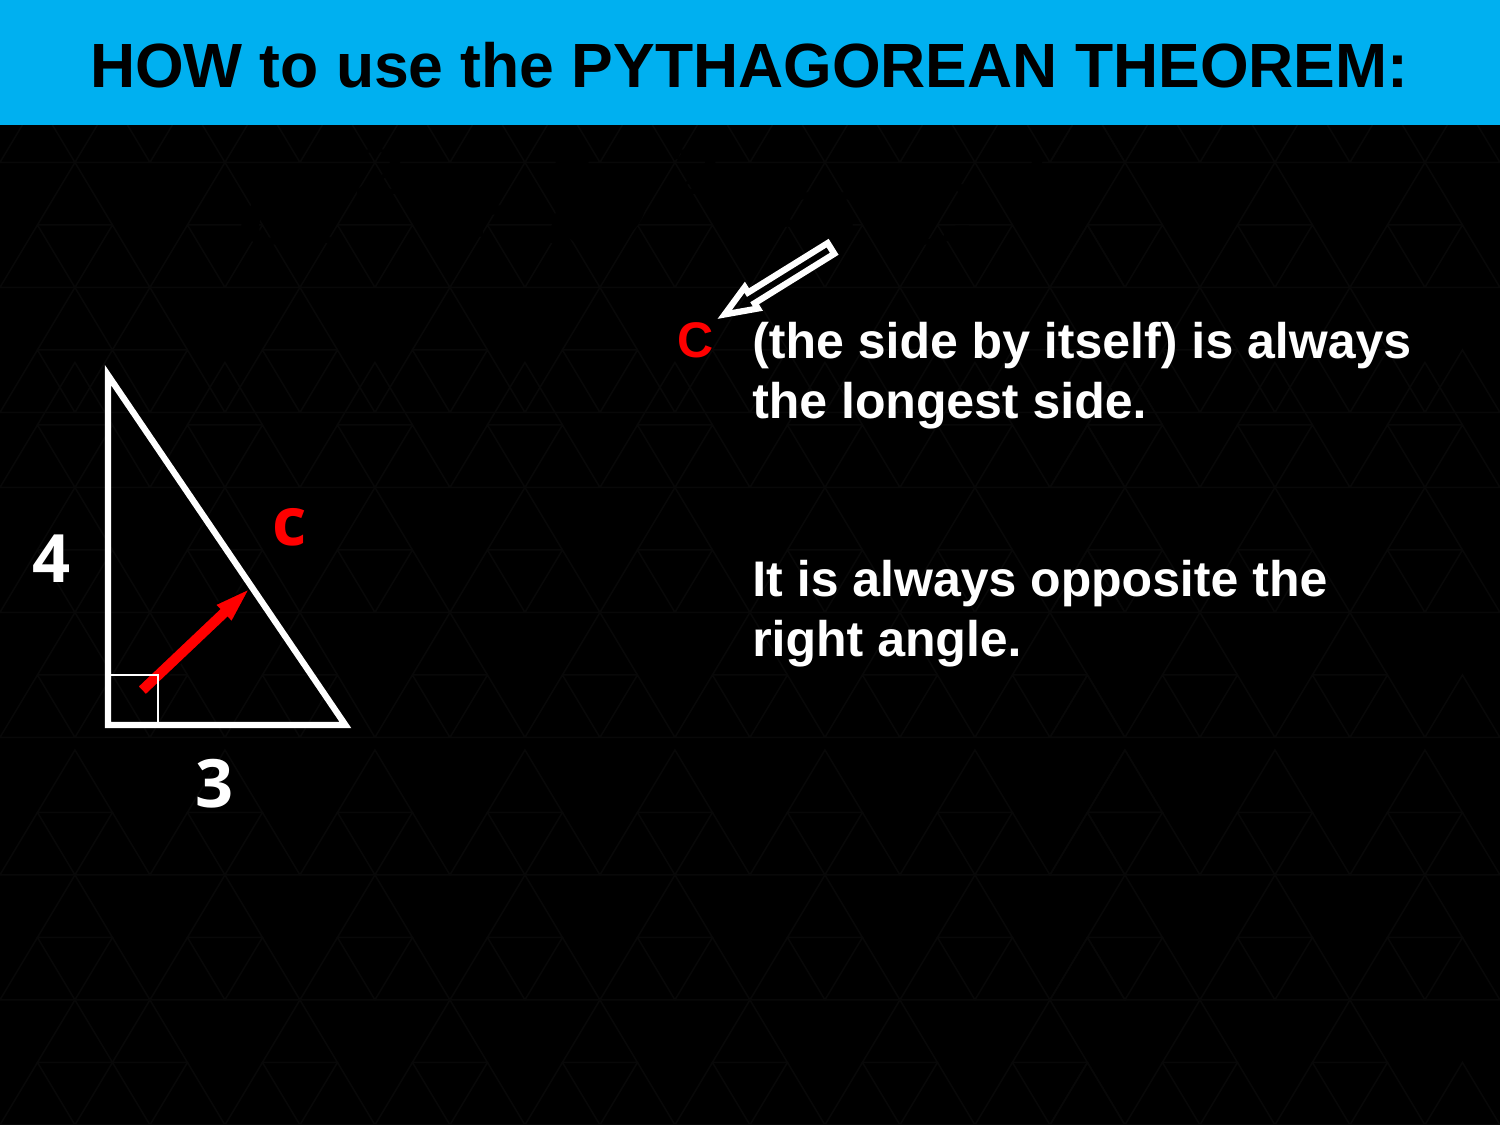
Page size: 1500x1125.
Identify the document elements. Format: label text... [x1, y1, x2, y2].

text_box C [662, 299, 725, 375]
text_box [107, 675, 158, 725]
text_box [724, 243, 835, 315]
text_box It is always opposite the right angle. [737, 537, 1463, 675]
text_box 3 [157, 737, 271, 825]
text_box HOW to use the PYTHAGOREAN THEOREM: [0, 0, 1500, 125]
text_box [107, 375, 346, 726]
text_box (the side by itself) is always the longest side. [737, 299, 1463, 438]
text_box 4 [0, 512, 108, 600]
text_box c [232, 474, 346, 563]
